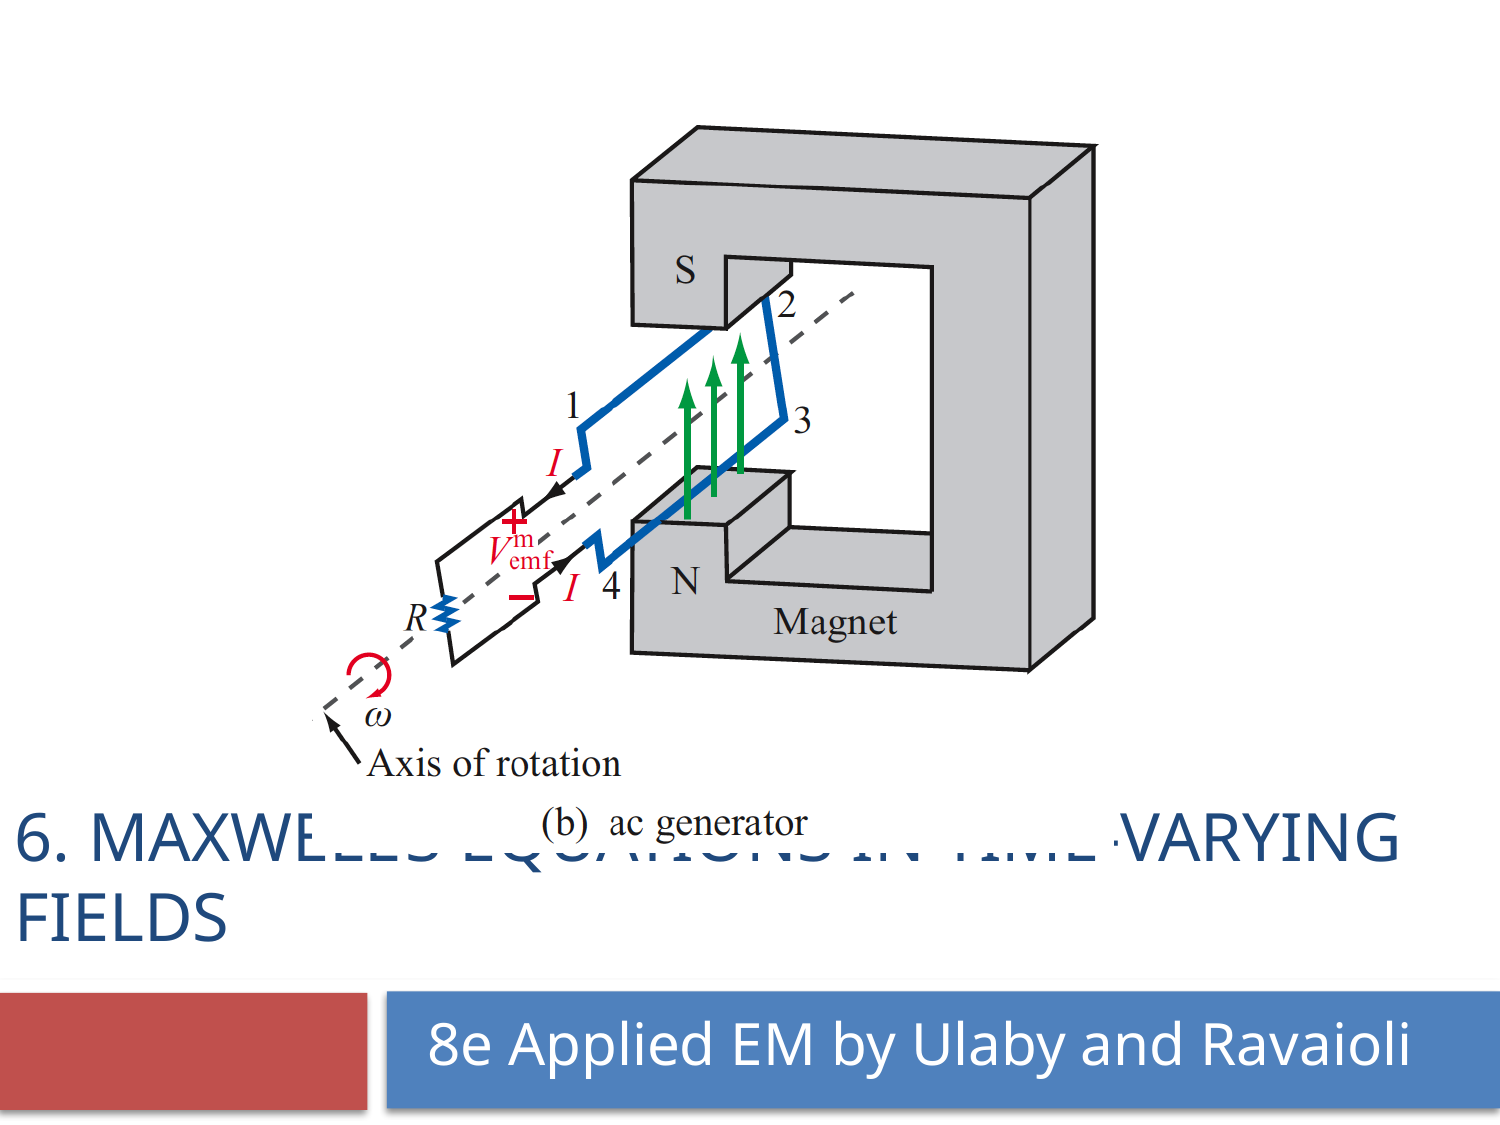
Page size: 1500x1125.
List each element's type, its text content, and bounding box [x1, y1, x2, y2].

picture [312, 74, 1114, 853]
text_box 6. Maxwell’s Equations In Time-Varying Fields [0, 662, 1500, 963]
text_box 8e Applied EM by Ulaby and Ravaioli [412, 999, 1500, 1125]
text_box [387, 992, 1488, 1105]
